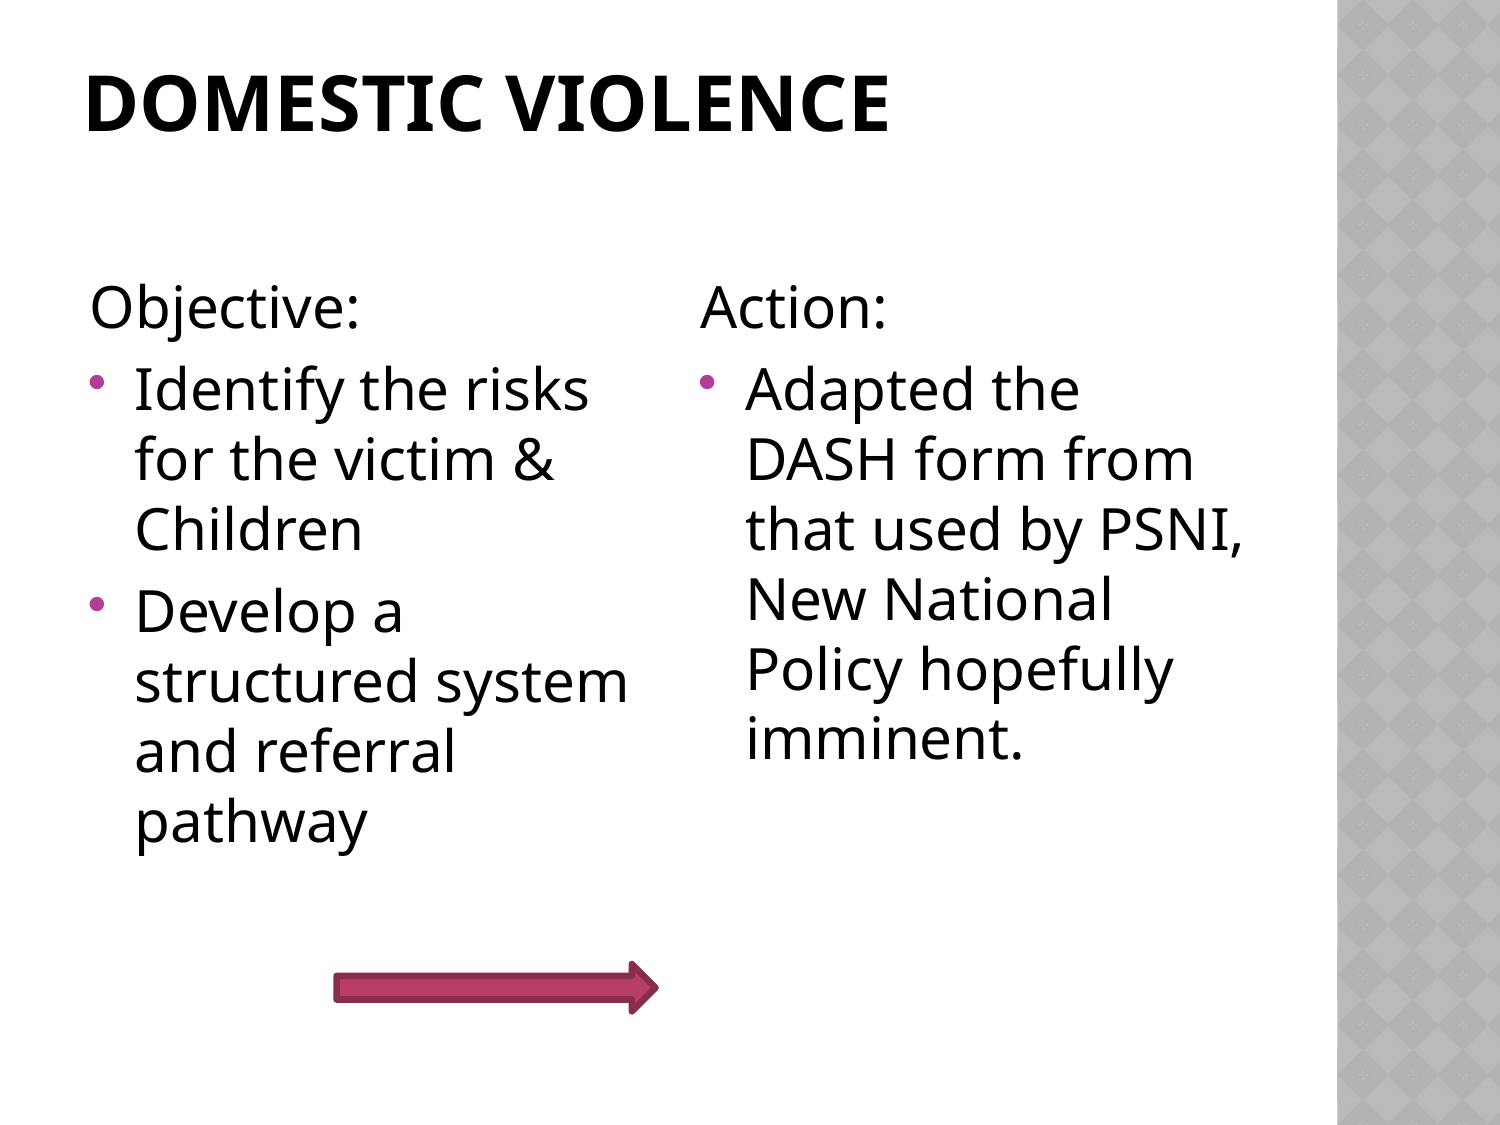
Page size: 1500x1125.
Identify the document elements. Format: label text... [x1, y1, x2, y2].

title Domestic Violence [75, 52, 1263, 240]
text_box [333, 960, 659, 1015]
list Action: Adapted the DASH form from that used by PSNI, New National Policy hopefully imminent. [685, 262, 1263, 1005]
list Objective: Identify the risks for the victim & Children Develop a structured system and referral pathway [75, 262, 653, 1005]
